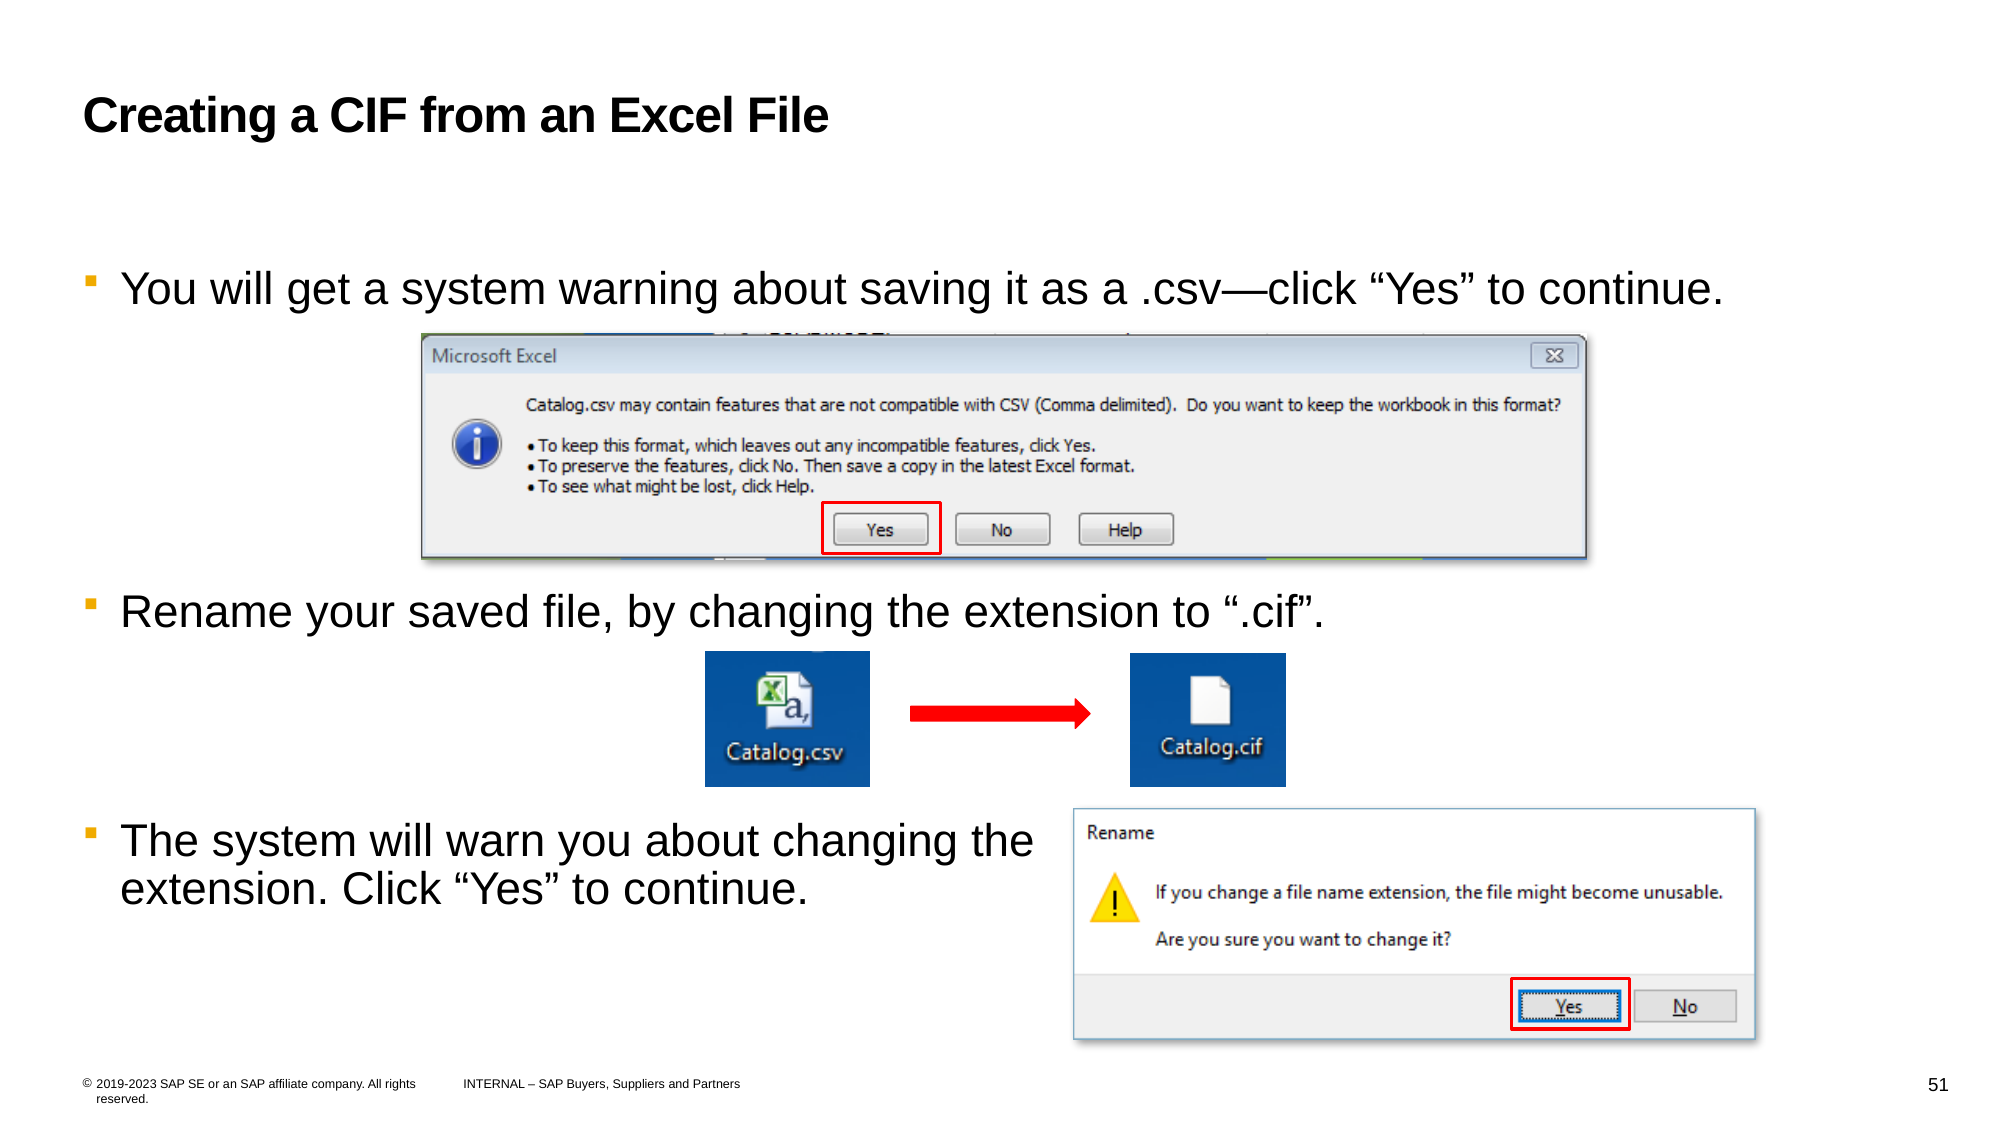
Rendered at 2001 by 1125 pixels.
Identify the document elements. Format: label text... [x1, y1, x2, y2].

text_box [910, 698, 1090, 729]
picture [1072, 807, 1757, 1040]
picture [705, 651, 870, 787]
picture [1130, 653, 1287, 787]
picture [420, 332, 1587, 560]
list You will get a system warning about saving it as a .csv—click “Yes” to continue. Rename your saved file, by changing the extension to “.cif”. The system will warn you about changing the extension. Click “Yes” to continue. [82, 265, 1918, 1040]
title Creating a CIF from an Excel File [82, 82, 1918, 144]
